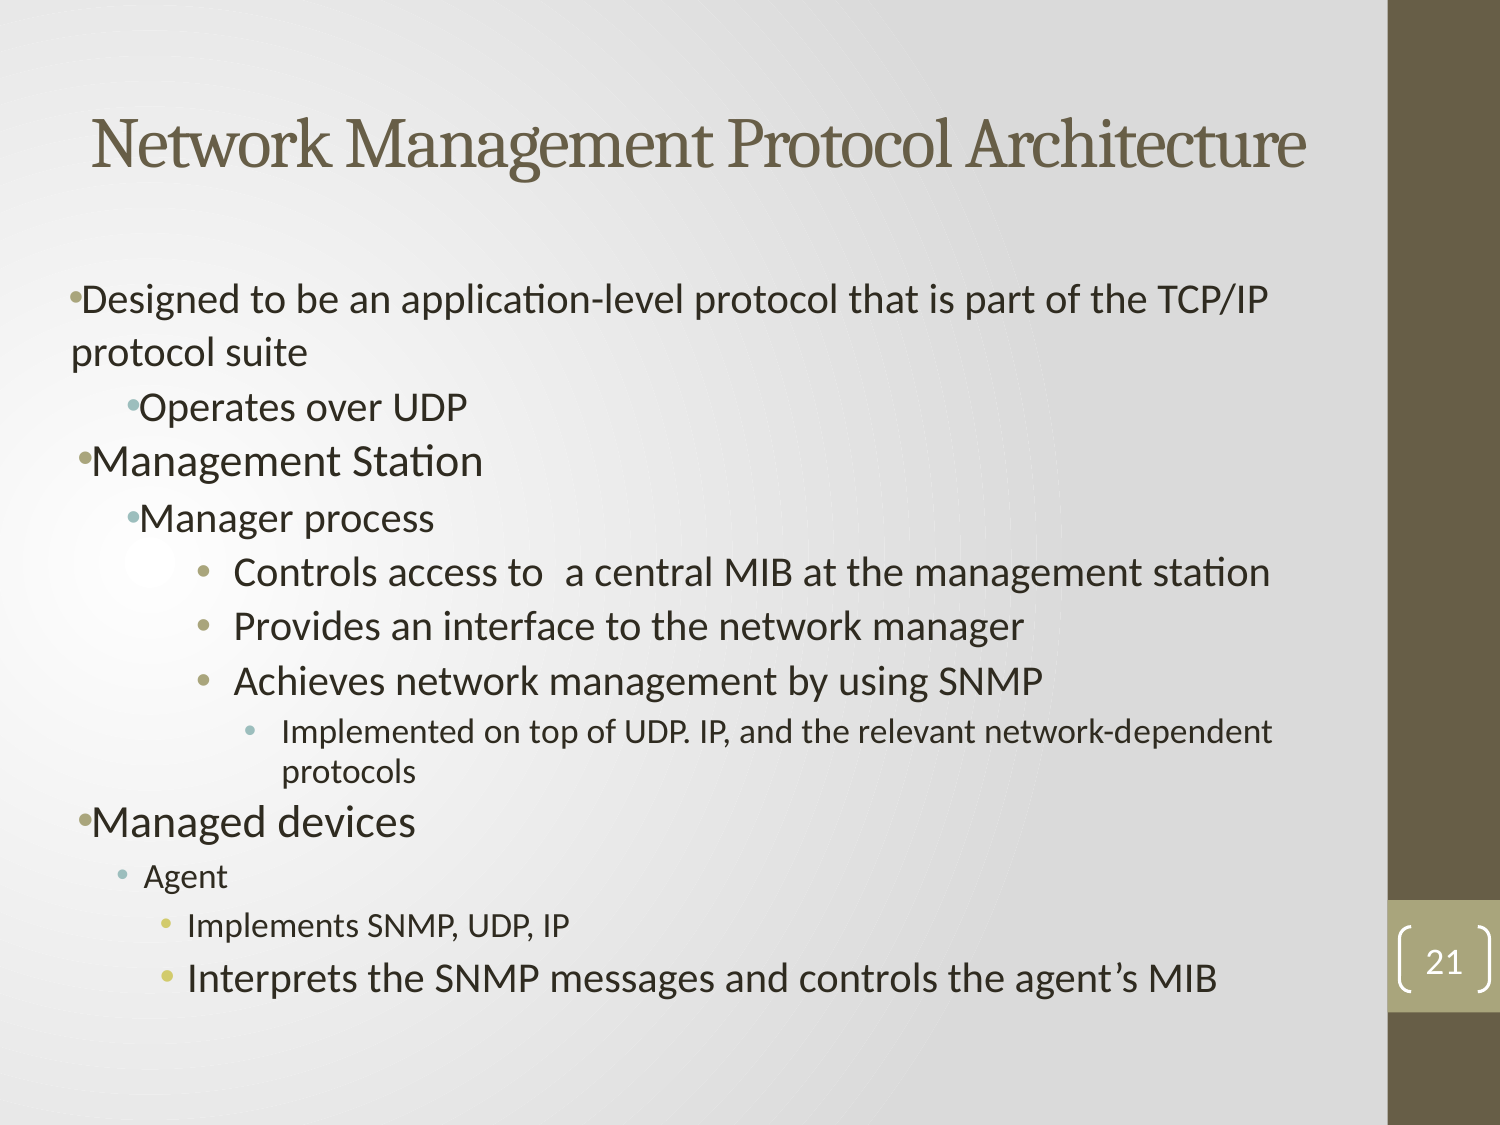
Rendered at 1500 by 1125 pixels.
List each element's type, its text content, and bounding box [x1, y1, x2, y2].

list Designed to be an application-level protocol that is part of the TCP/IP protocol suite Operates over UDP Management Station Manager process Controls access to a central MIB at the management station Provides an interface to the network manager Achieves network management by using SNMP Implemented on top of UDP. IP, and the relevant network-dependent protocols Managed devices Agent Implements SNMP, UDP, IP Interprets the SNMP messages and controls the agent’s MIB [53, 262, 1304, 1050]
title Network Management Protocol Architecture [75, 45, 1325, 233]
slide_number 21 [1397, 925, 1492, 994]
